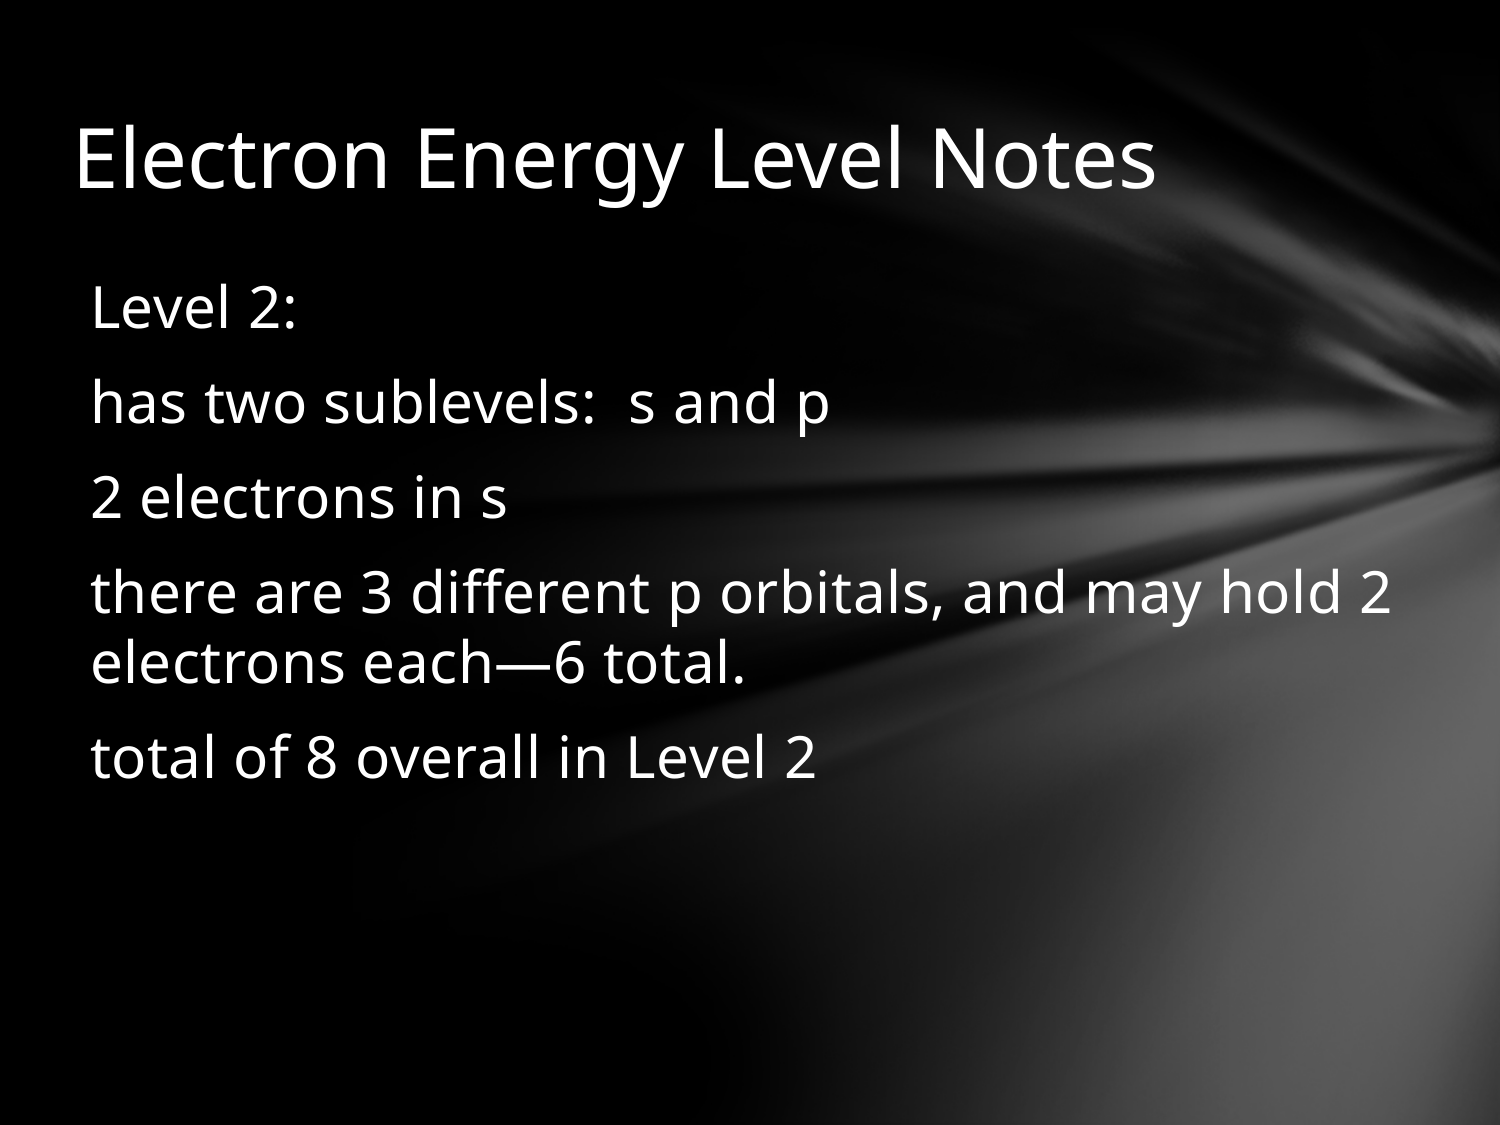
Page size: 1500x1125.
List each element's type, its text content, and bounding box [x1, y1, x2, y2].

title Electron Energy Level Notes [57, 37, 1318, 213]
list Level 2: has two sublevels: s and p 2 electrons in s there are 3 different p orbitals, and may hold 2 electrons each—6 total. total of 8 overall in Level 2 [75, 262, 1425, 1005]
